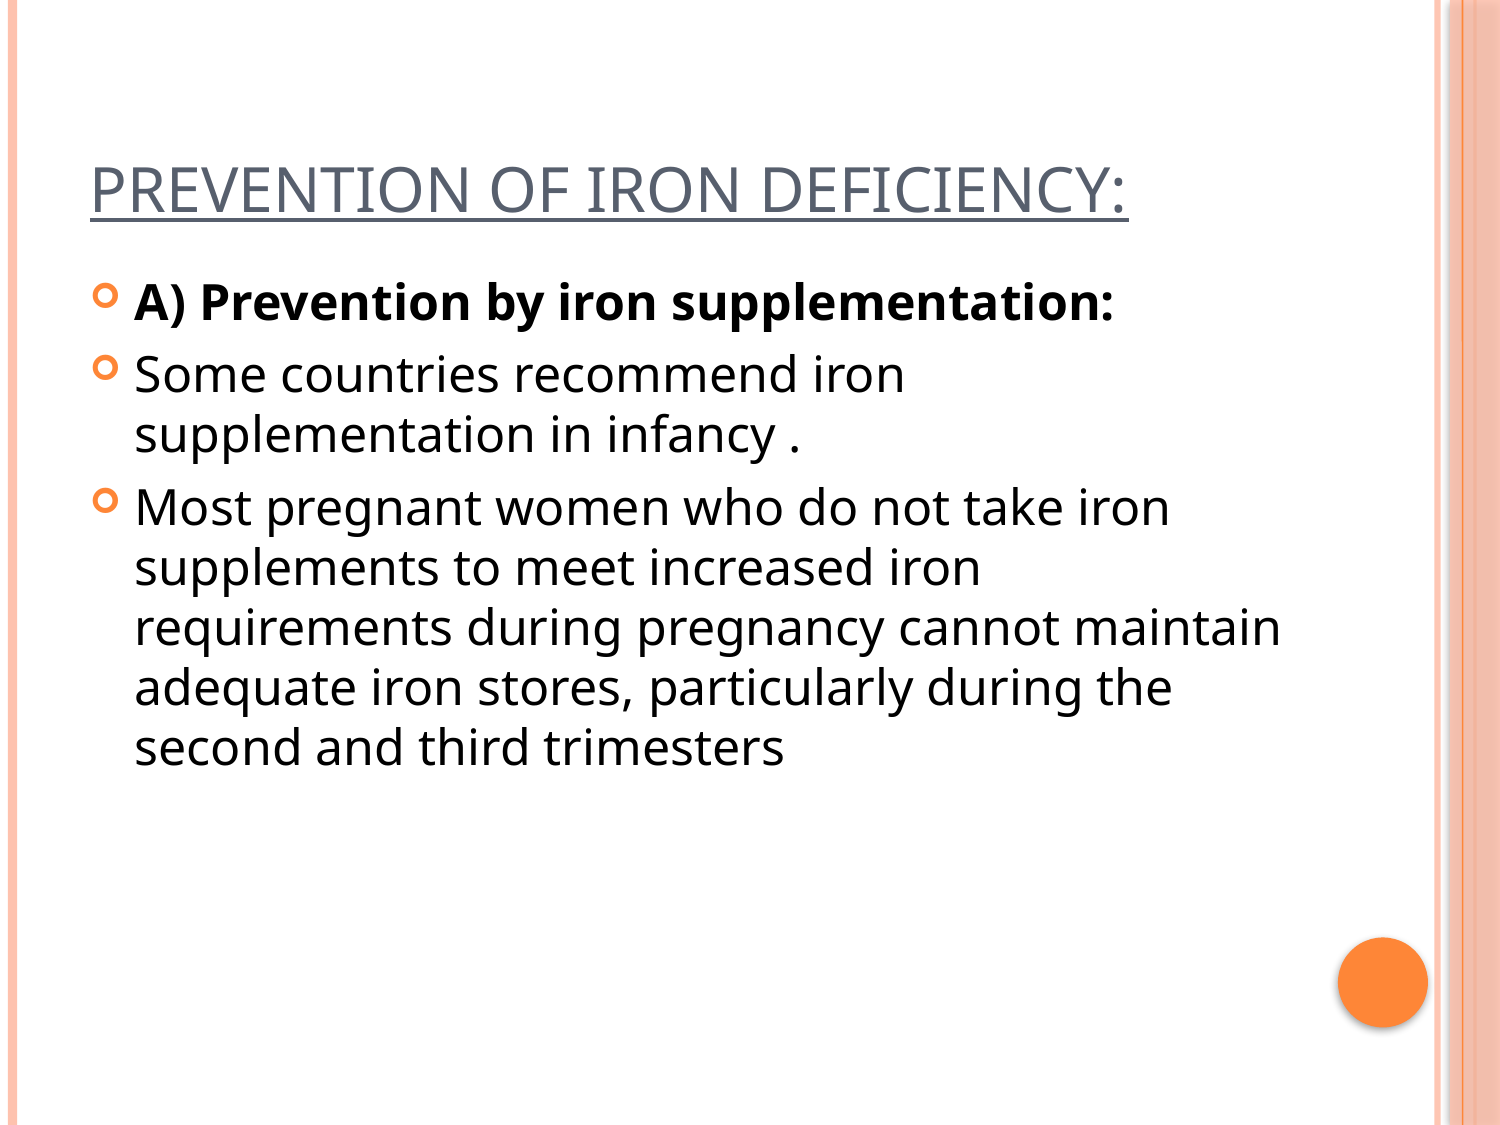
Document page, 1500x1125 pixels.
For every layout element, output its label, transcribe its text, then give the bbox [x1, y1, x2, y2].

list A) Prevention by iron supplementation: Some countries recommend iron supplementation in infancy . Most pregnant women who do not take iron supplements to meet increased iron requirements during pregnancy cannot maintain adequate iron stores, particularly during the second and third trimesters [75, 262, 1300, 1062]
title Prevention of iron deficiency: [75, 45, 1300, 233]
